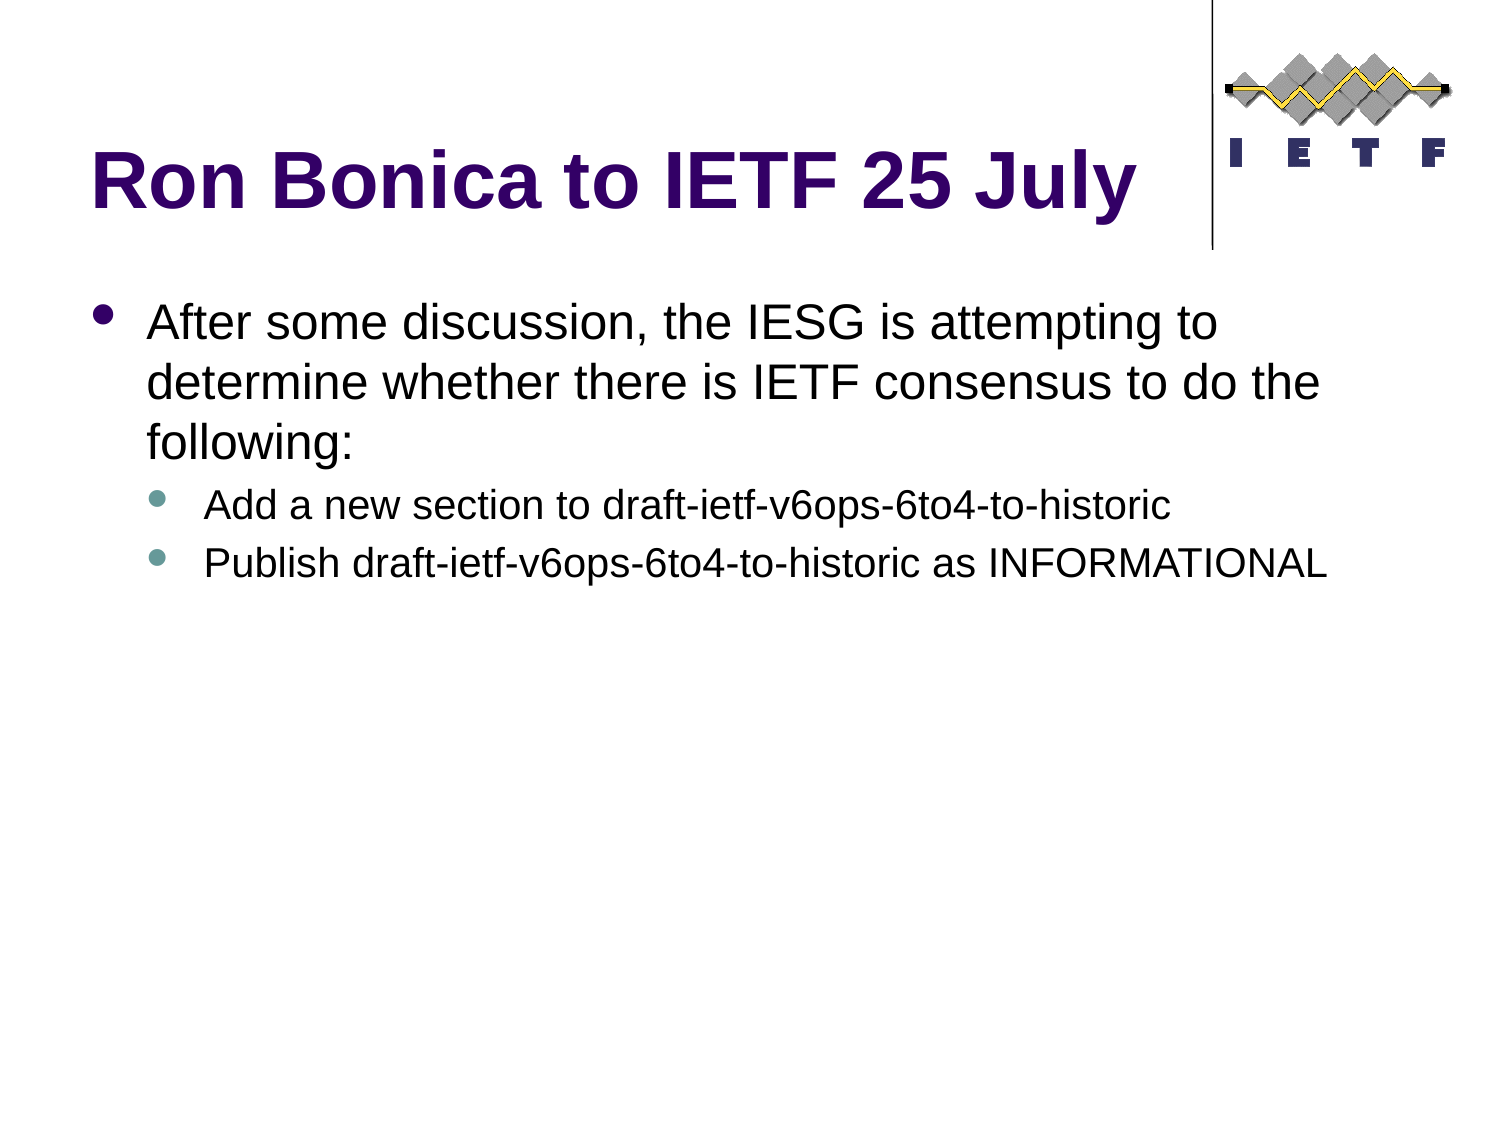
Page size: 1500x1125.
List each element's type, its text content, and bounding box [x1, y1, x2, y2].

title Ron Bonica to IETF 25 July [74, 19, 1201, 233]
list After some discussion, the IESG is attempting to determine whether there is IETF consensus to do the following: Add a new section to draft-ietf-v6ops-6to4-to-historic Publish draft-ietf-v6ops-6to4-to-historic as INFORMATIONAL [74, 281, 1426, 1006]
picture [1212, 37, 1463, 181]
